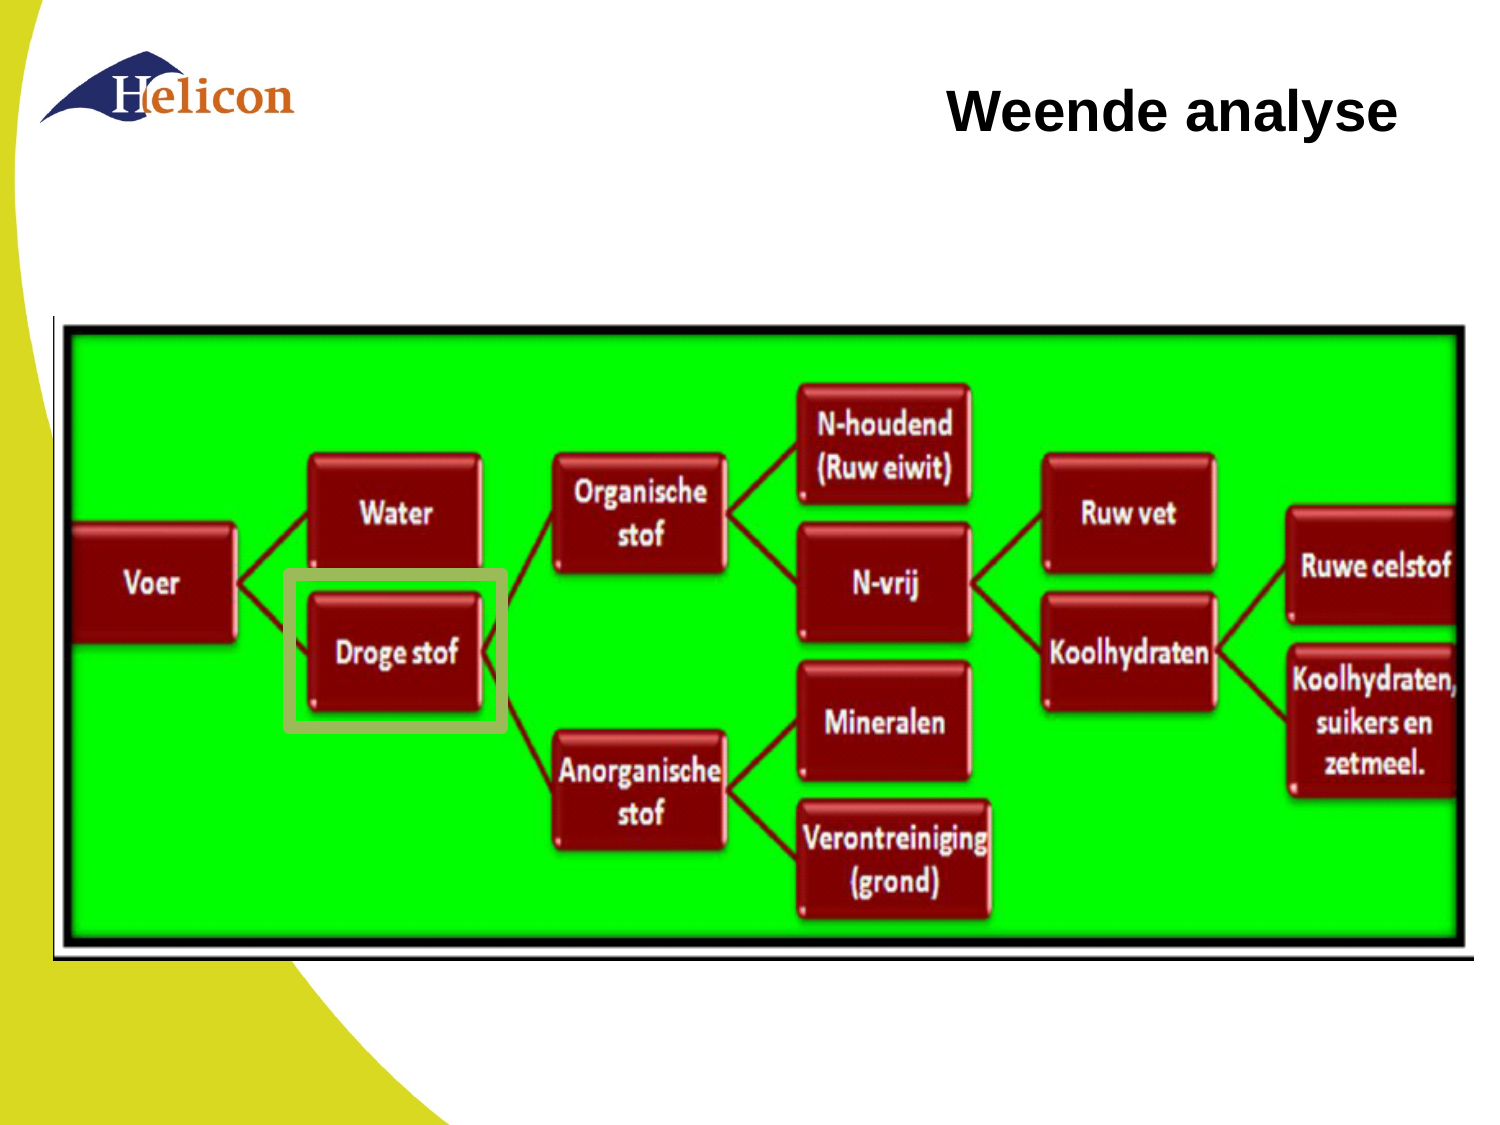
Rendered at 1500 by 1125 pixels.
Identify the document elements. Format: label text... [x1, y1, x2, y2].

title Weende analyse [324, 54, 1415, 161]
picture [0, 0, 1500, 1125]
